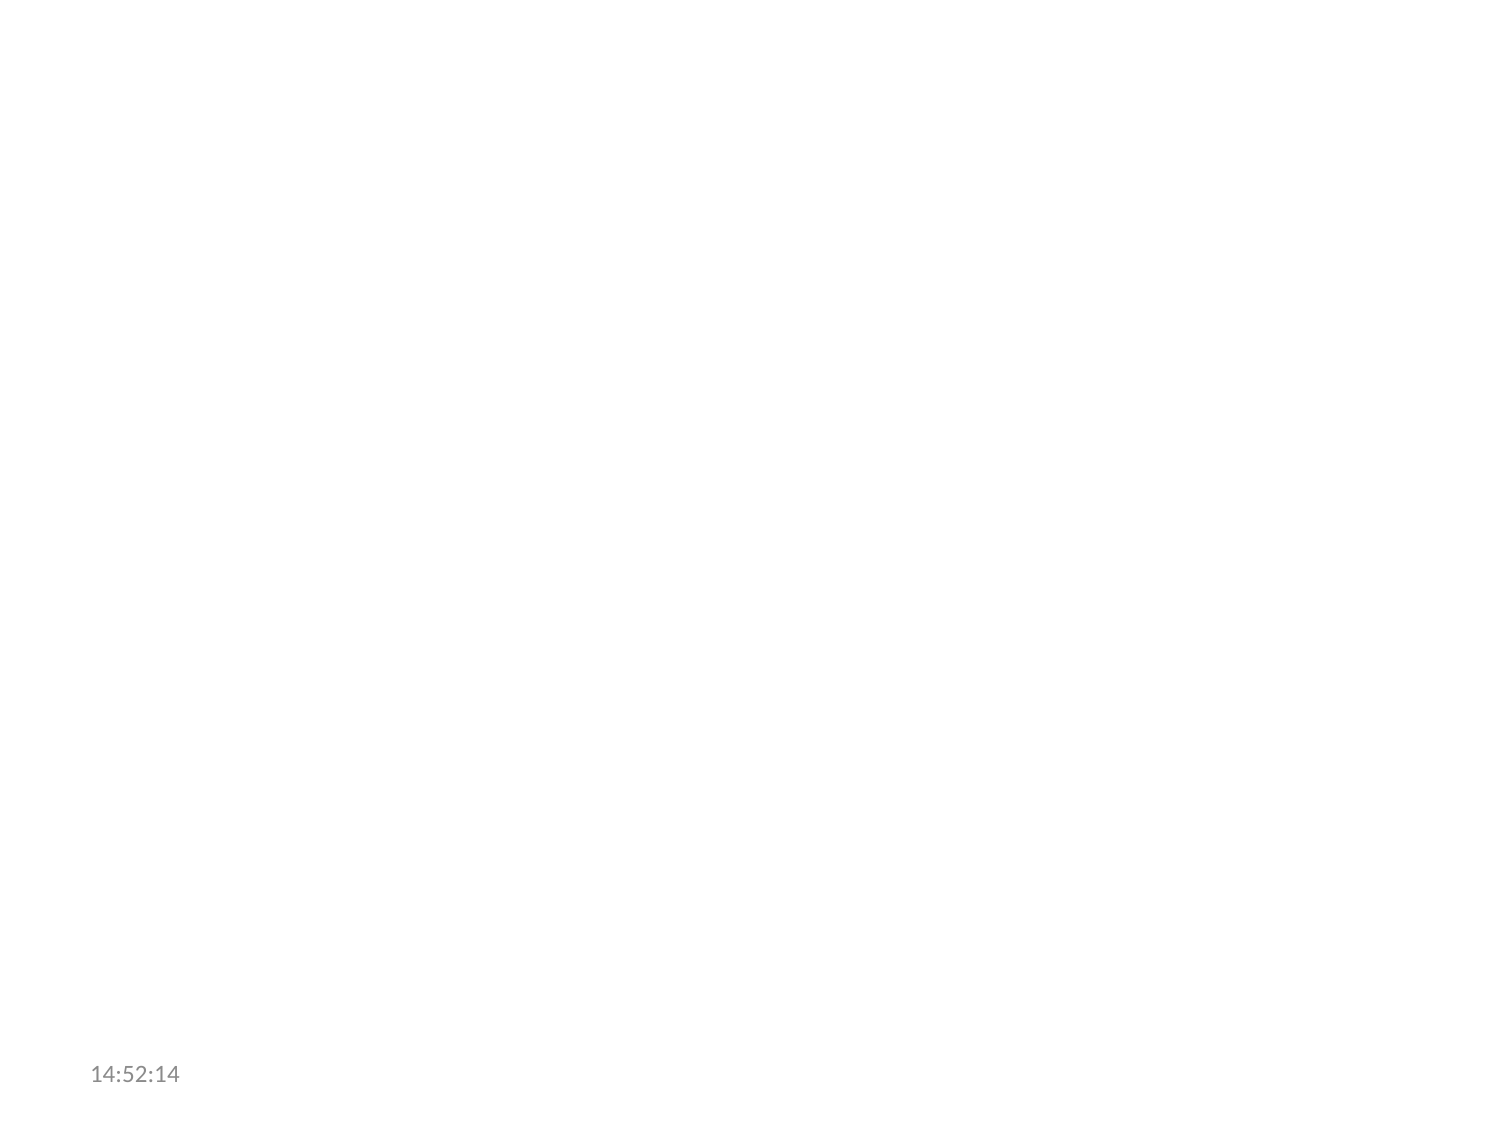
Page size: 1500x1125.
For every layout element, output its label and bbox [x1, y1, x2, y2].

slide_number [75, 1042, 425, 1103]
